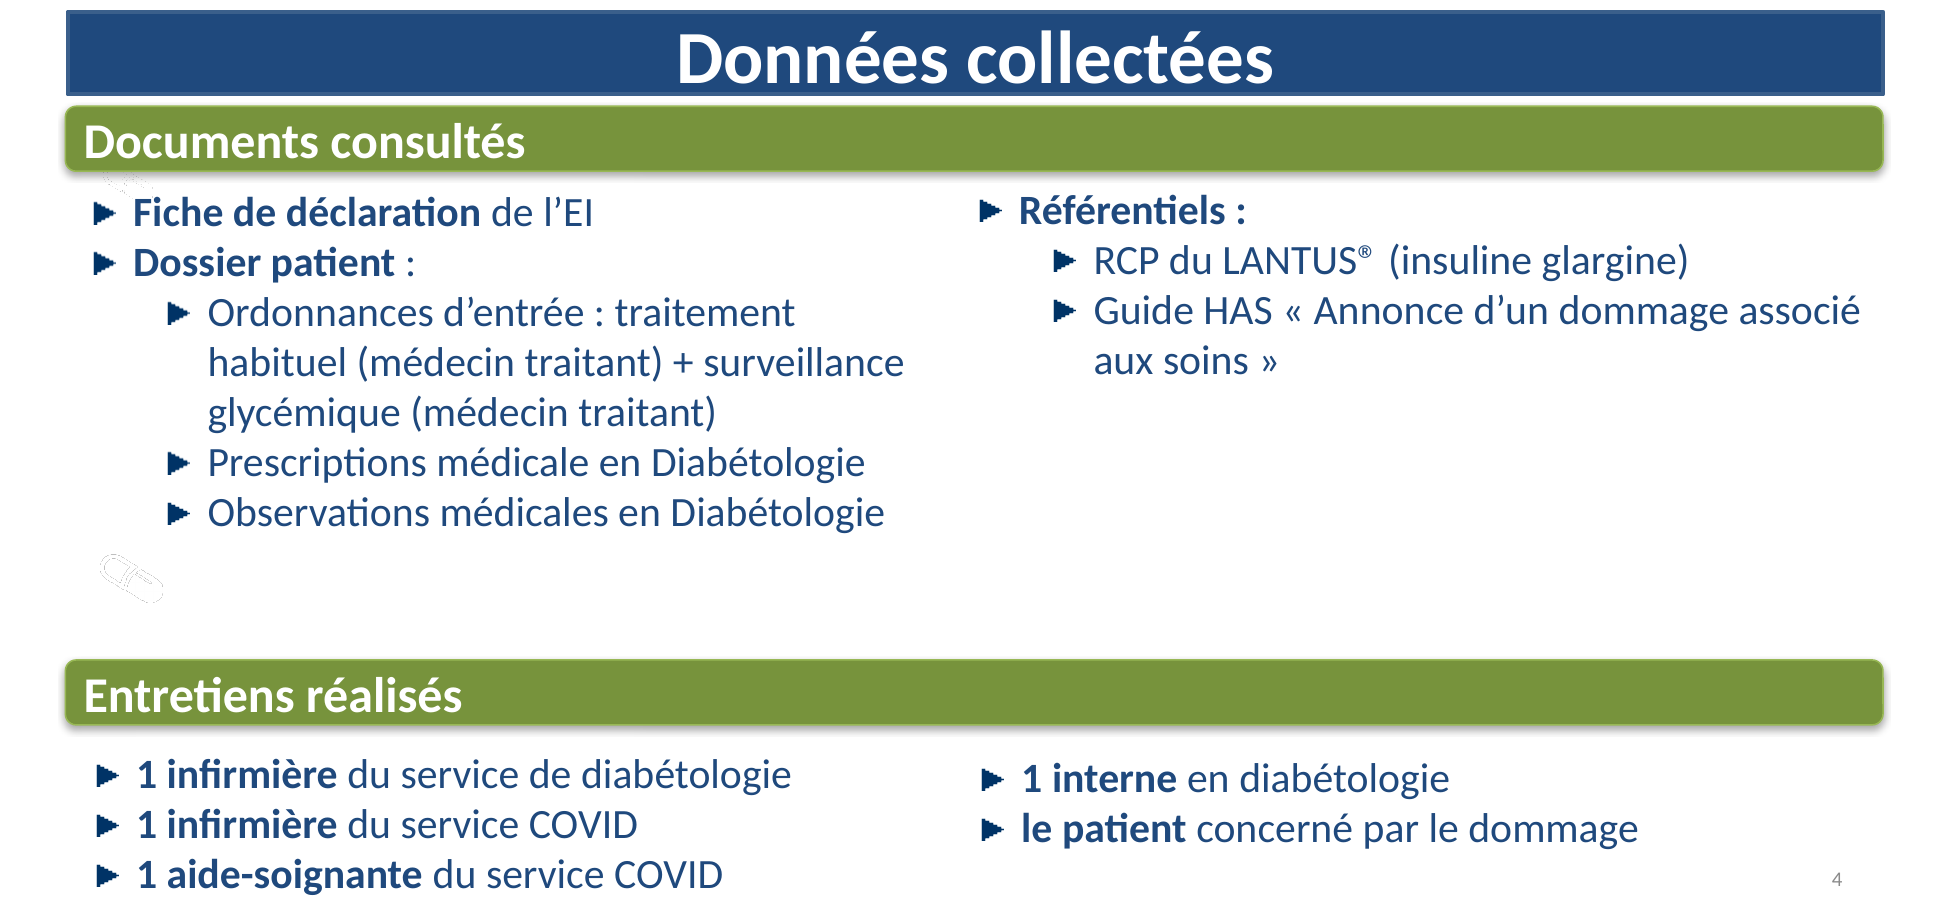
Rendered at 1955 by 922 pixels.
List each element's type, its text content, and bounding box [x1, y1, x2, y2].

picture [89, 807, 119, 837]
picture [99, 547, 163, 611]
text_box Entretiens réalisés [64, 659, 1884, 726]
picture [1046, 292, 1076, 322]
slide_number 4 [1401, 853, 1858, 904]
picture [160, 495, 190, 525]
picture [89, 857, 119, 887]
picture [972, 192, 1002, 222]
picture [1046, 242, 1076, 272]
picture [974, 811, 1004, 841]
text_box Documents consultés [64, 105, 1884, 172]
text_box 1 infirmière du service de diabétologie 1 infirmière du service COVID 1 aide-soignante du service COVID [0, 739, 937, 905]
picture [89, 757, 119, 787]
text_box Données collectées [66, 10, 1885, 96]
text_box 1 interne en diabétologie le patient concerné par le dommage [885, 743, 1823, 859]
picture [86, 244, 116, 275]
picture [160, 294, 190, 325]
picture [86, 158, 153, 225]
text_box Fiche de déclaration de l’EI Dossier patient : Ordonnances d’entrée : traitement habituel (médecin traitant) + surveillance glycémique (médecin traitant) Prescriptions médicale en Diabétologie Observations médicales en Diabétologie [0, 177, 935, 543]
picture [974, 761, 1004, 791]
picture [160, 444, 190, 475]
text_box Référentiels : RCP du LANTUS® (insuline glargine) Guide HAS « Annonce d’un dommage associé aux soins » [882, 175, 1884, 390]
